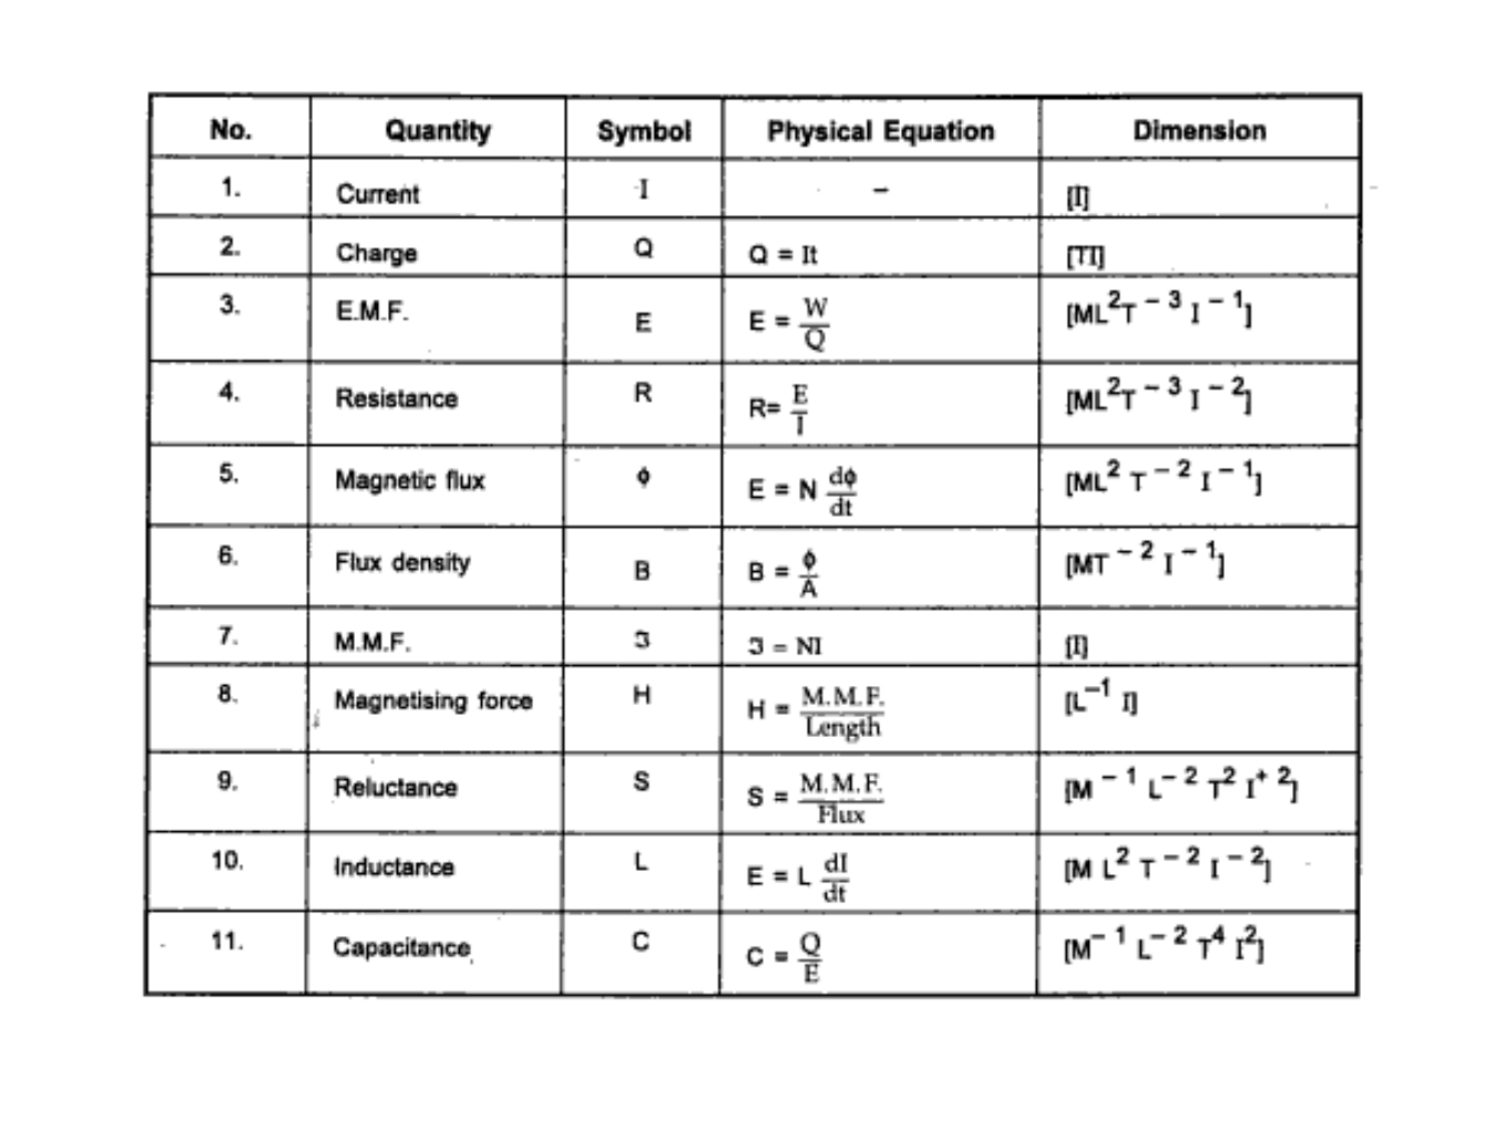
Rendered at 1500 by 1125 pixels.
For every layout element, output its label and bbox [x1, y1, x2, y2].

list [121, 87, 1404, 1006]
